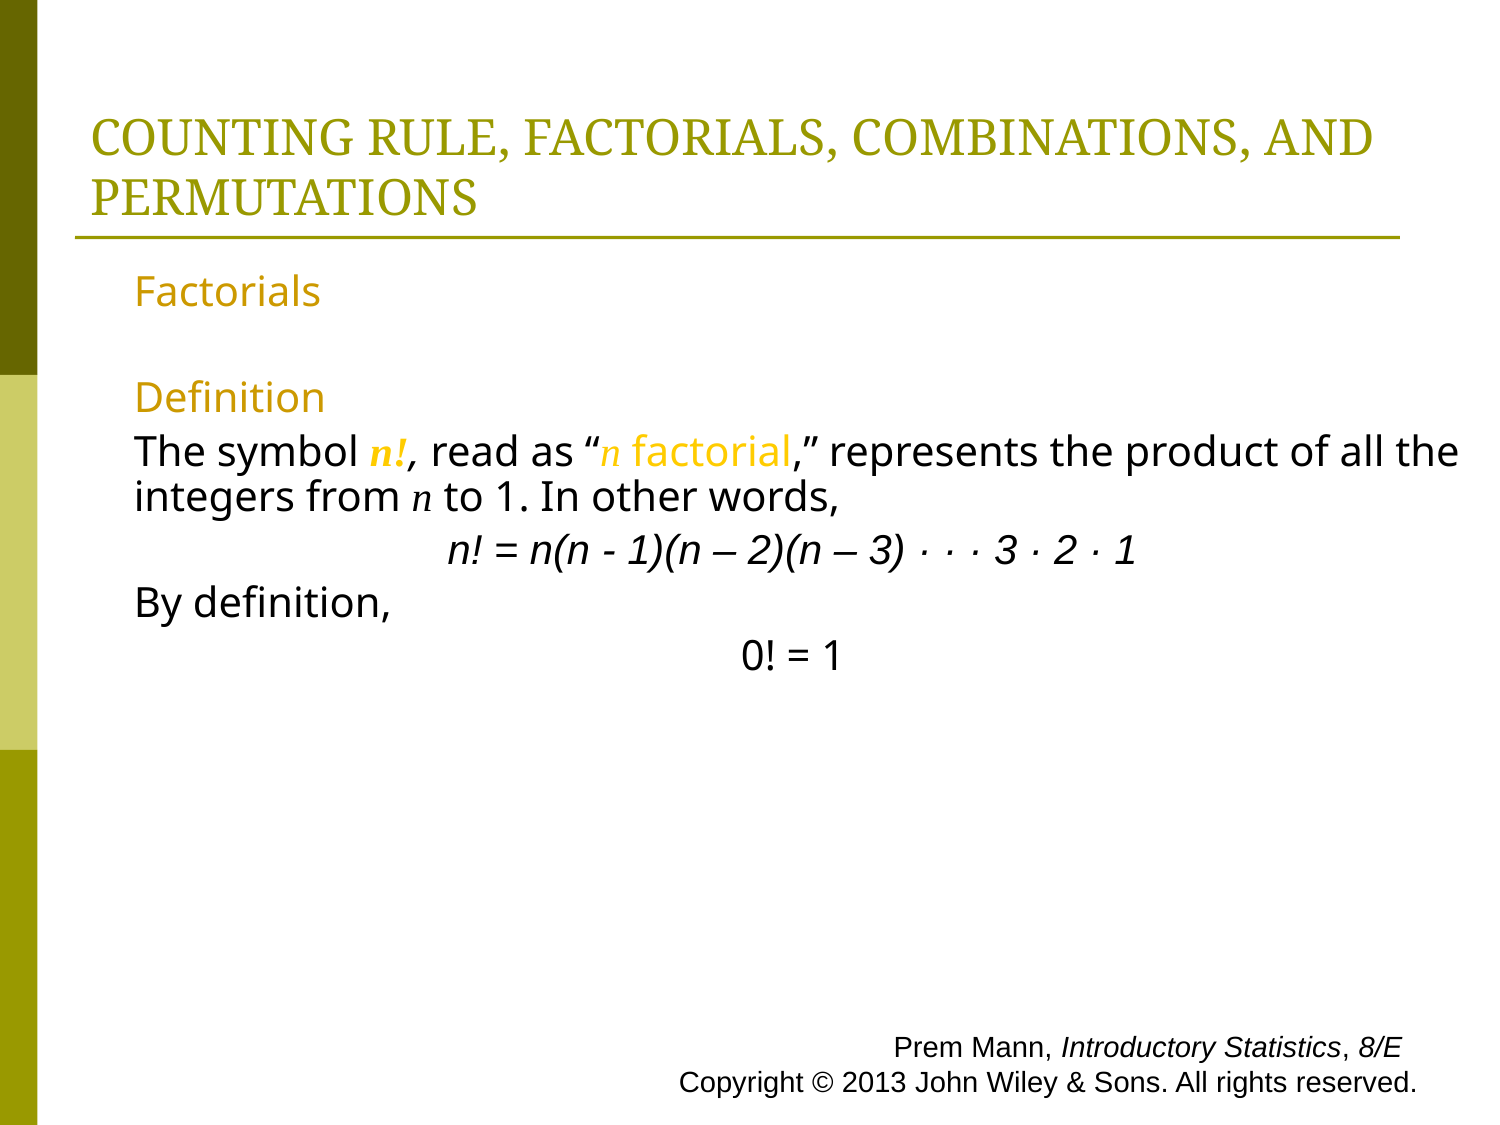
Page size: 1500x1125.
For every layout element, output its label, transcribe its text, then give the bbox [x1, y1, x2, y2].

list Factorials Definition The symbol n!, read as “n factorial,” represents the product of all the integers from n to 1. In other words, n! = n(n - 1)(n – 2)(n – 3) · · · 3 · 2 · 1 By definition, 0! = 1 [62, 262, 1479, 969]
title COUNTING RULE, FACTORIALS, COMBINATIONS, AND PERMUTATIONS [75, 45, 1425, 233]
text_box Prem Mann, Introductory Statistics, 8/E Copyright © 2013 John Wiley & Sons. All rights reserved. [664, 1020, 1449, 1106]
